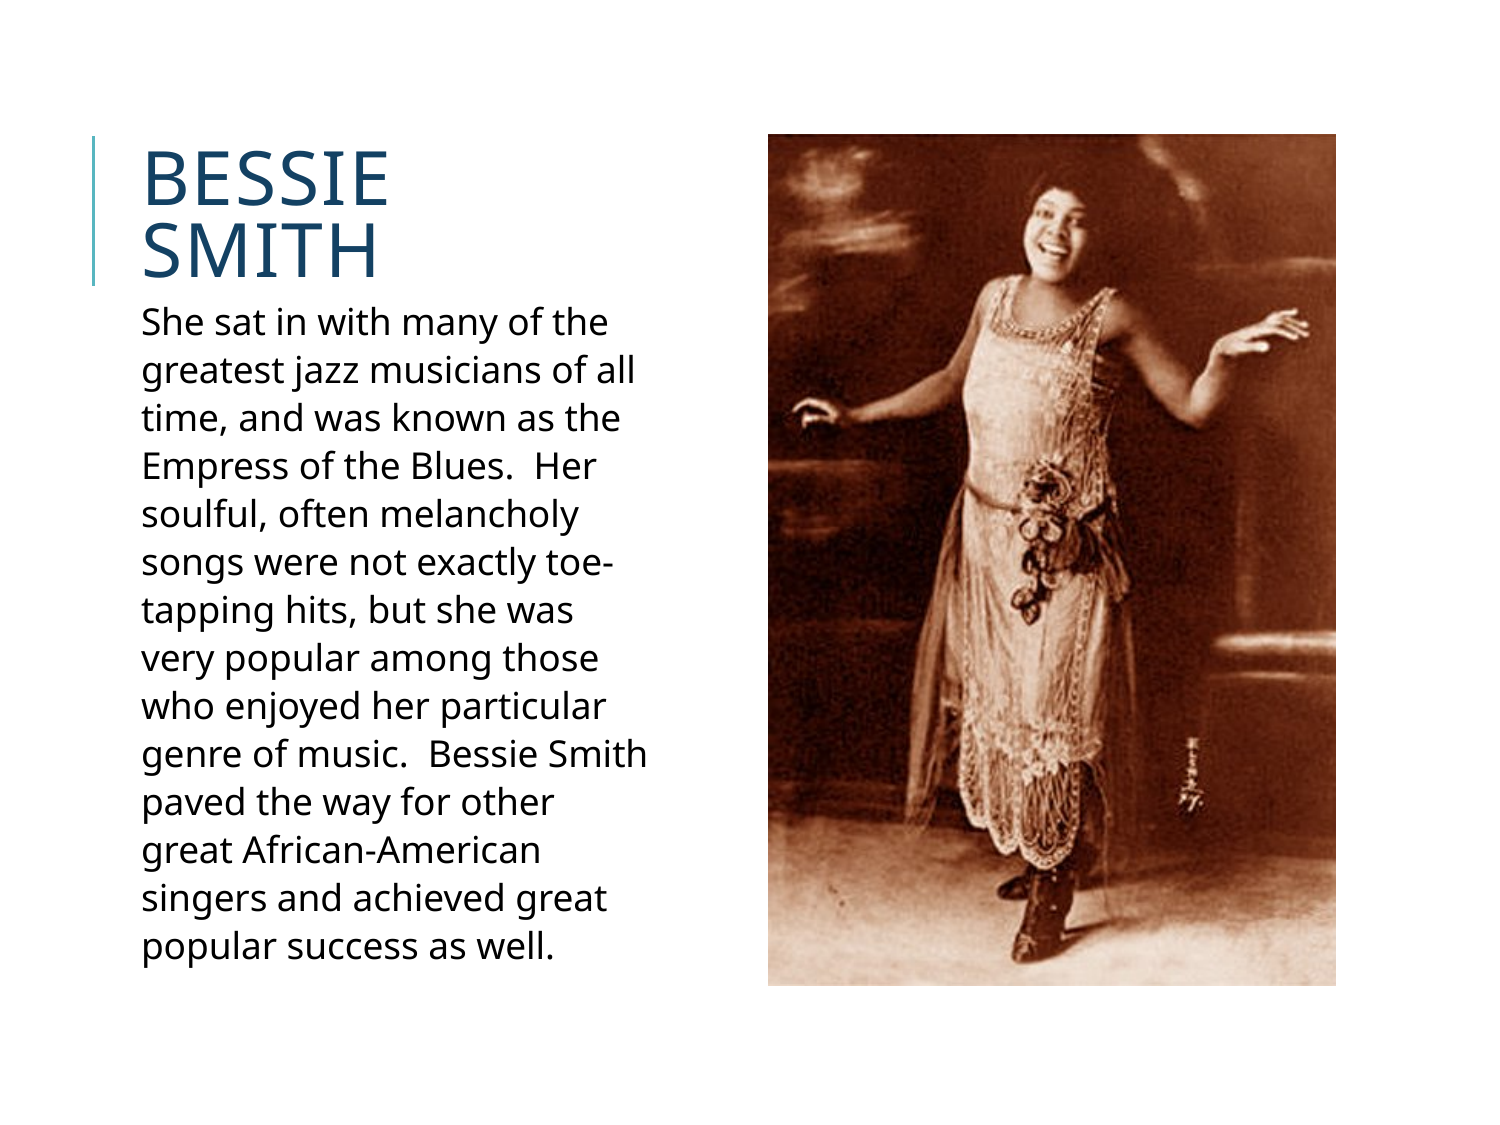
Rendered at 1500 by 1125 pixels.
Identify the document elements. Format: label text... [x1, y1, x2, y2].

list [768, 134, 1337, 986]
title BESSIE SMITH [126, 77, 666, 287]
list She sat in with many of the greatest jazz musicians of all time, and was known as the Empress of the Blues. Her soulful, often melancholy songs were not exactly toe-tapping hits, but she was very popular among those who enjoyed her particular genre of music. Bessie Smith paved the way for other great African-American singers and achieved great popular success as well. [126, 287, 666, 988]
